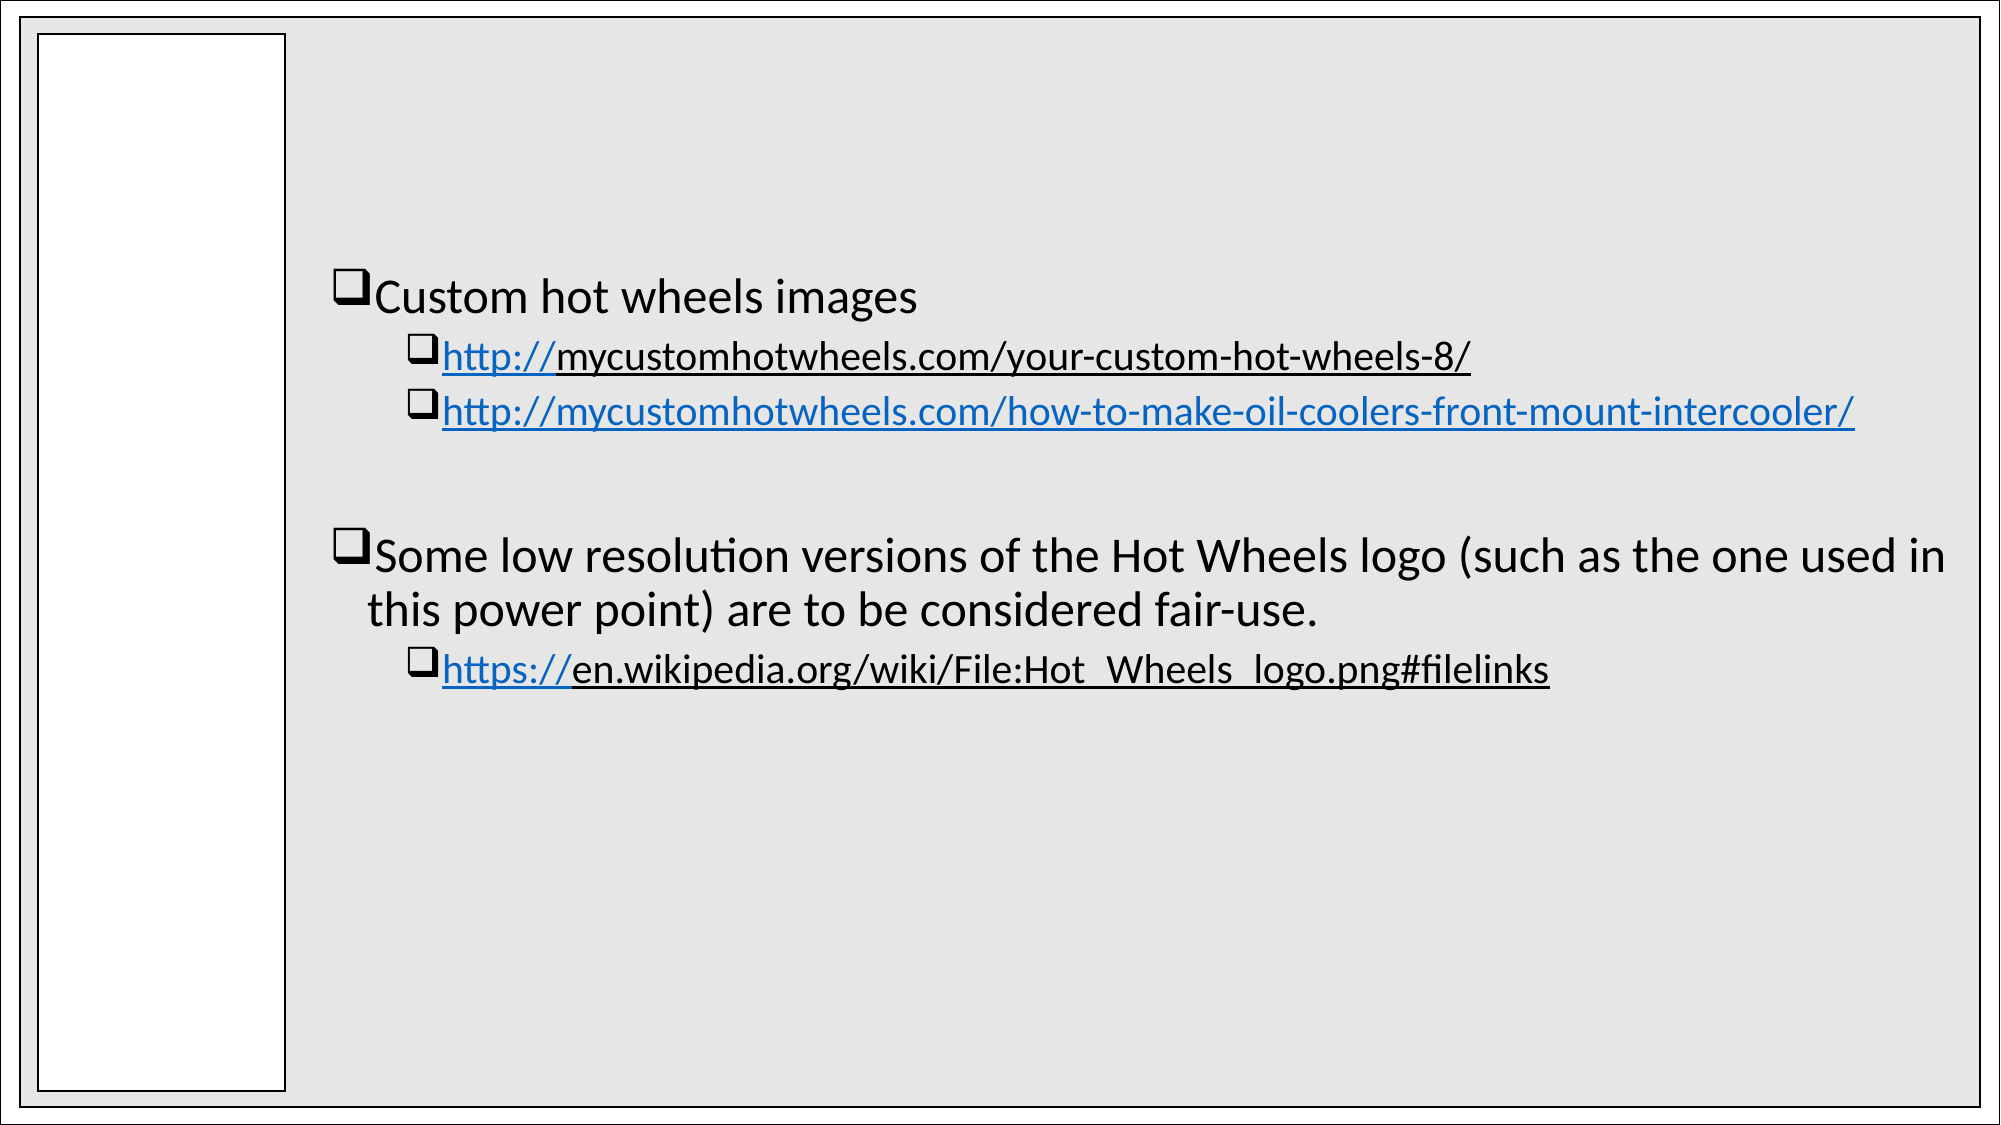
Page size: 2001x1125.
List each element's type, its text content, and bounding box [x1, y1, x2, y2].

text_box [37, 33, 286, 1092]
text_box [19, 16, 1981, 1108]
text_box [0, 0, 2000, 1125]
list Custom hot wheels images http://mycustomhotwheels.com/your-custom-hot-wheels-8/ http://mycustomhotwheels.com/how-to-make-oil-coolers-front-mount-intercooler/ Some low resolution versions of the Hot Wheels logo (such as the one used in this power point) are to be considered fair-use. https://en.wikipedia.org/wiki/File:Hot_Wheels_logo.png#filelinks [286, 262, 1965, 899]
